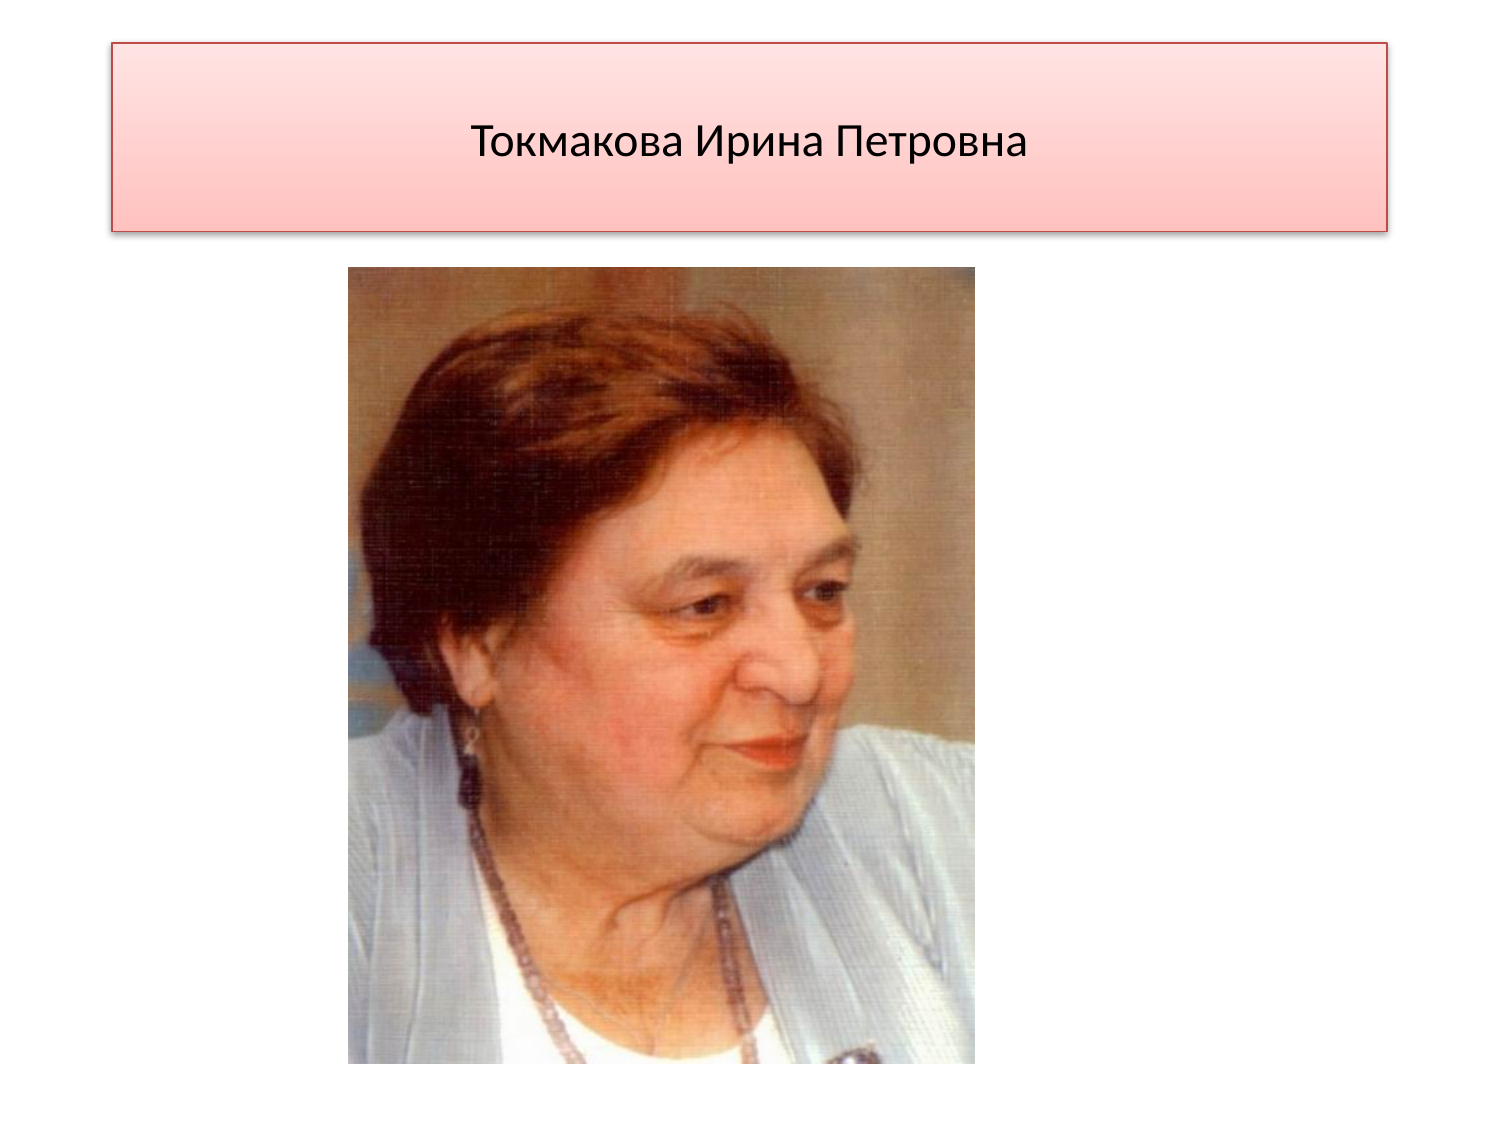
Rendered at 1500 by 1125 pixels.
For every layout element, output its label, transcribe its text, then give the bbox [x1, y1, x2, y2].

picture [348, 266, 975, 1064]
title Токмакова Ирина Петровна [111, 42, 1388, 232]
